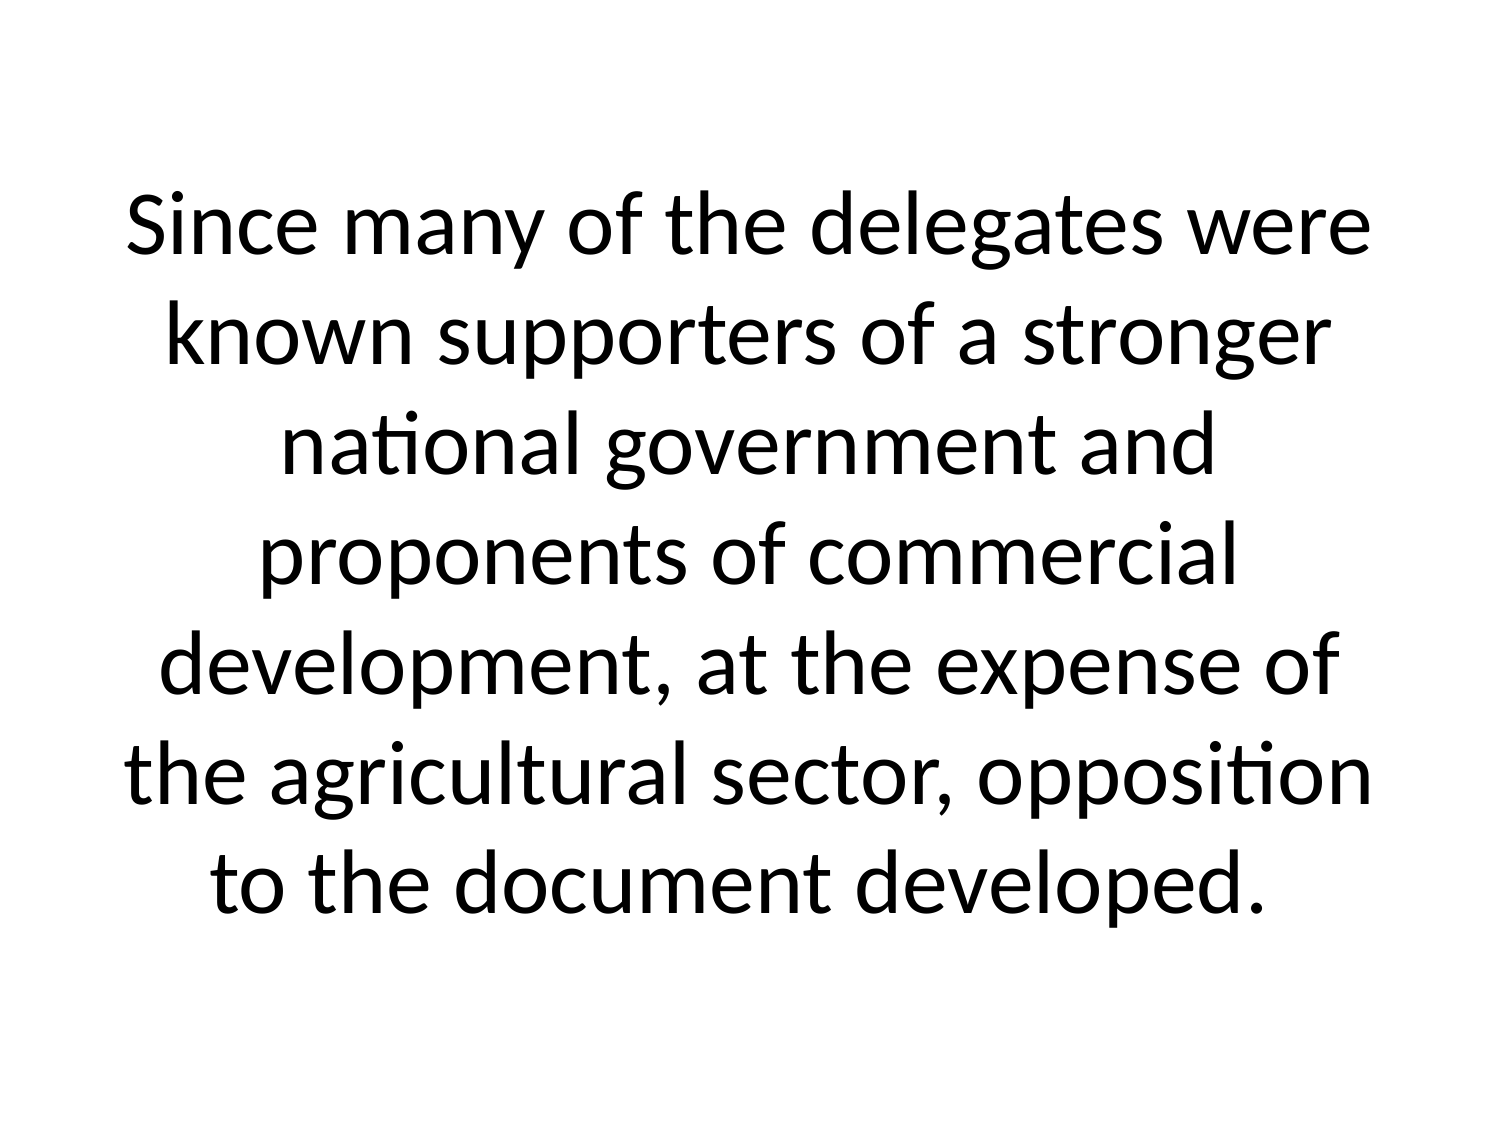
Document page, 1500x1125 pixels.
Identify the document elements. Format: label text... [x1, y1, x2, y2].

title Since many of the delegates were known supporters of a stronger national government and proponents of commercial development, at the expense of the agricultural sector, opposition to the document developed. [75, 45, 1425, 1050]
